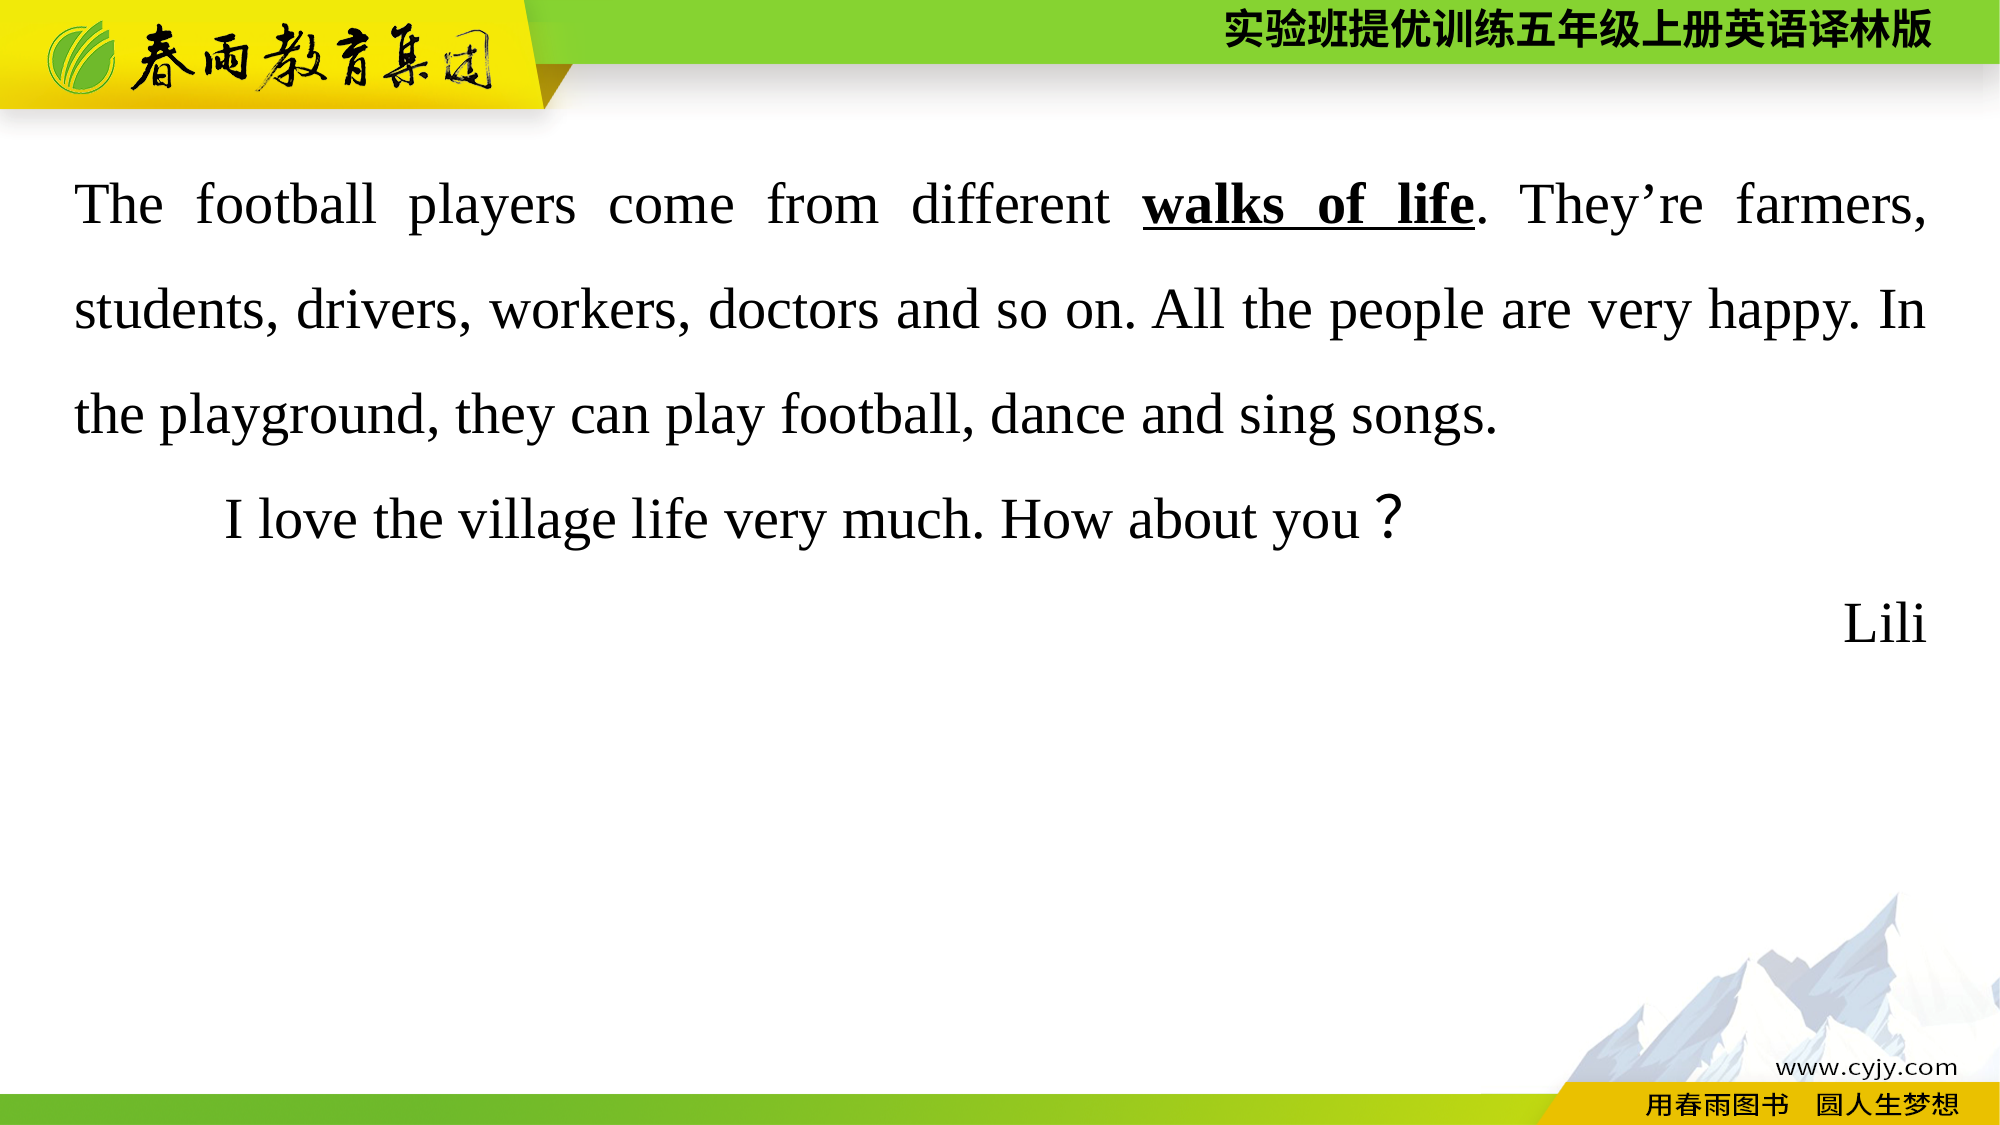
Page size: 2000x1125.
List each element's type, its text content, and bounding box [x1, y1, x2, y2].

list The football players come from different walks of life. They’re farmers, students, drivers, workers, doctors and so on. All the people are very happy. In the playground, they can play football, dance and sing songs. I love the village life very much. How about you？ Lili [59, 122, 1944, 655]
picture [0, 0, 2000, 1125]
